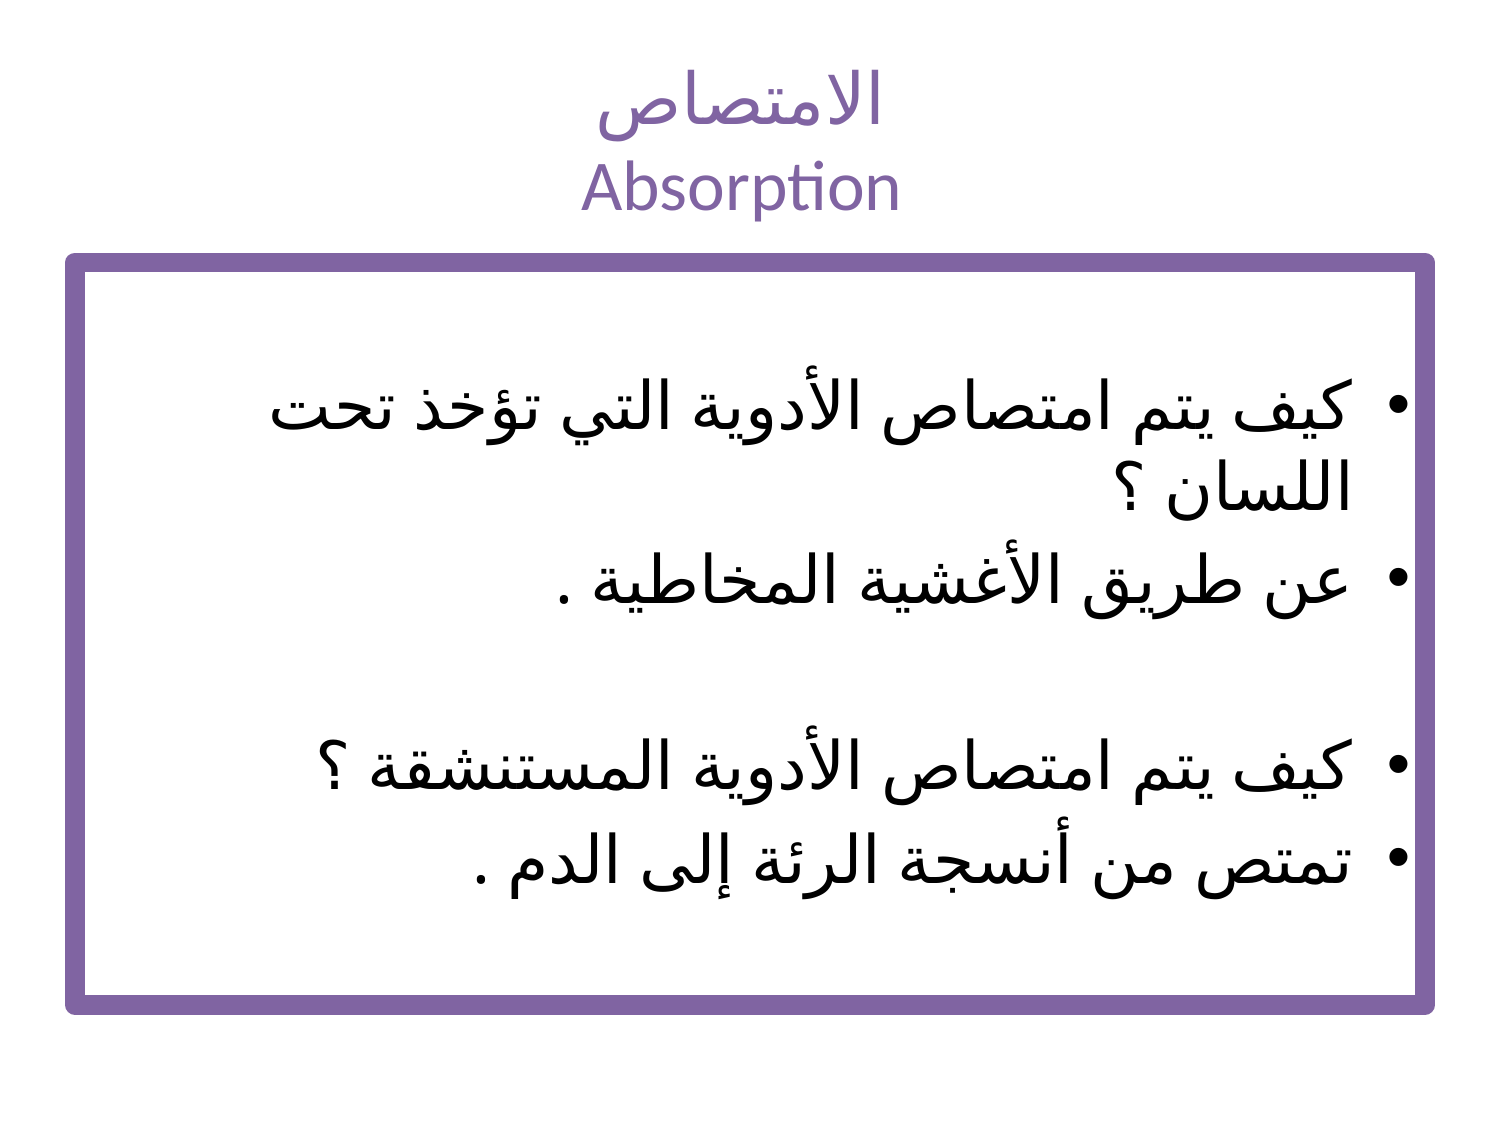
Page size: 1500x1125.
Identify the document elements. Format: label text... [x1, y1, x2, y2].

list كيف يتم امتصاص الأدوية التي تؤخذ تحت اللسان ؟ عن طريق الأغشية المخاطية . كيف يتم امتصاص الأدوية المستنشقة ؟ تمتص من أنسجة الرئة إلى الدم . [75, 262, 1425, 1005]
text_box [249, 228, 1251, 897]
title الامتصاص Absorption [75, 45, 1425, 233]
